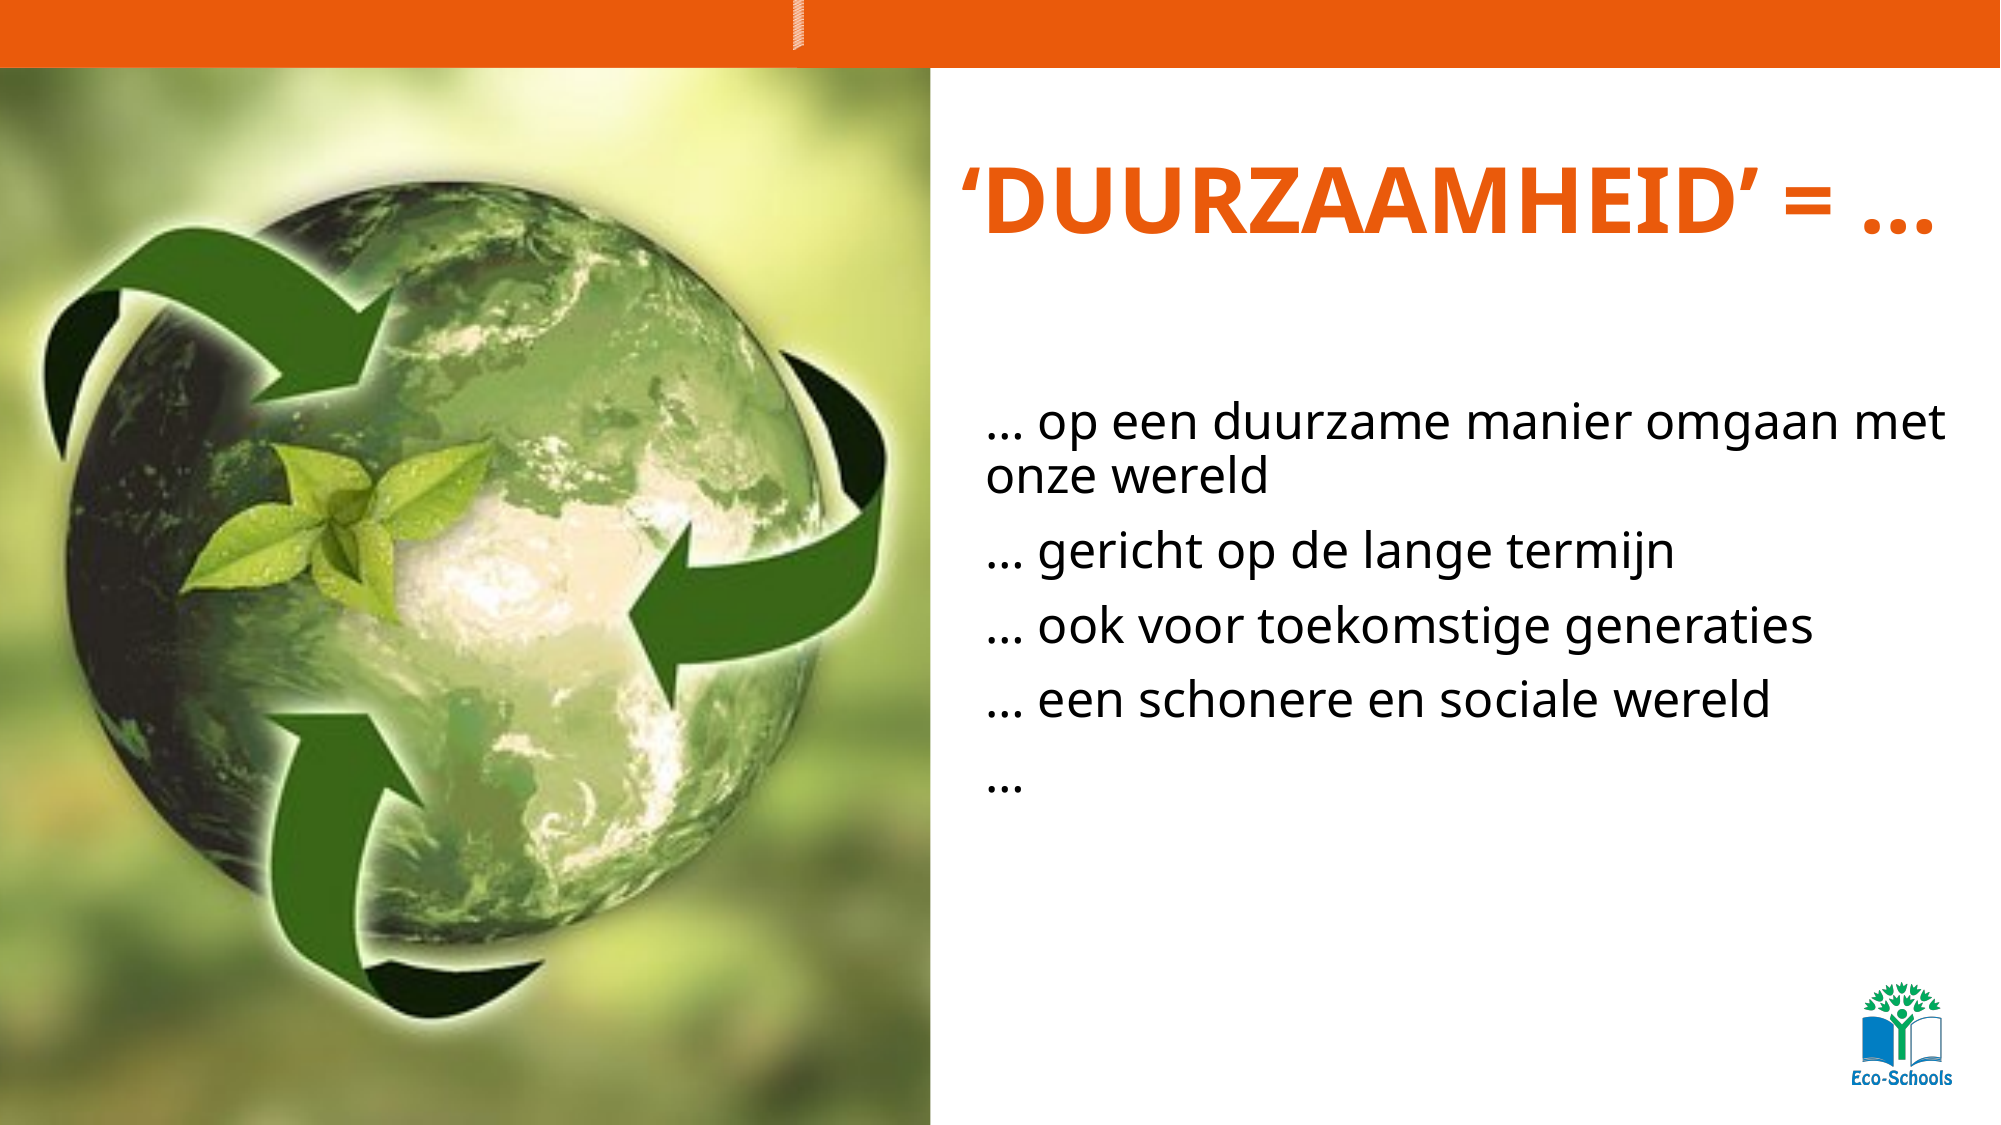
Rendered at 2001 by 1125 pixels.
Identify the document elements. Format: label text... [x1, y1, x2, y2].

picture [0, 68, 931, 1125]
title ‘Duurzaamheid’ = … [946, 115, 2000, 262]
list … op een duurzame manier omgaan met onze wereld … gericht op de lange termijn … ook voor toekomstige generaties … een schonere en sociale wereld … [970, 388, 1985, 909]
picture [793, 0, 804, 50]
picture [1852, 982, 1952, 1085]
